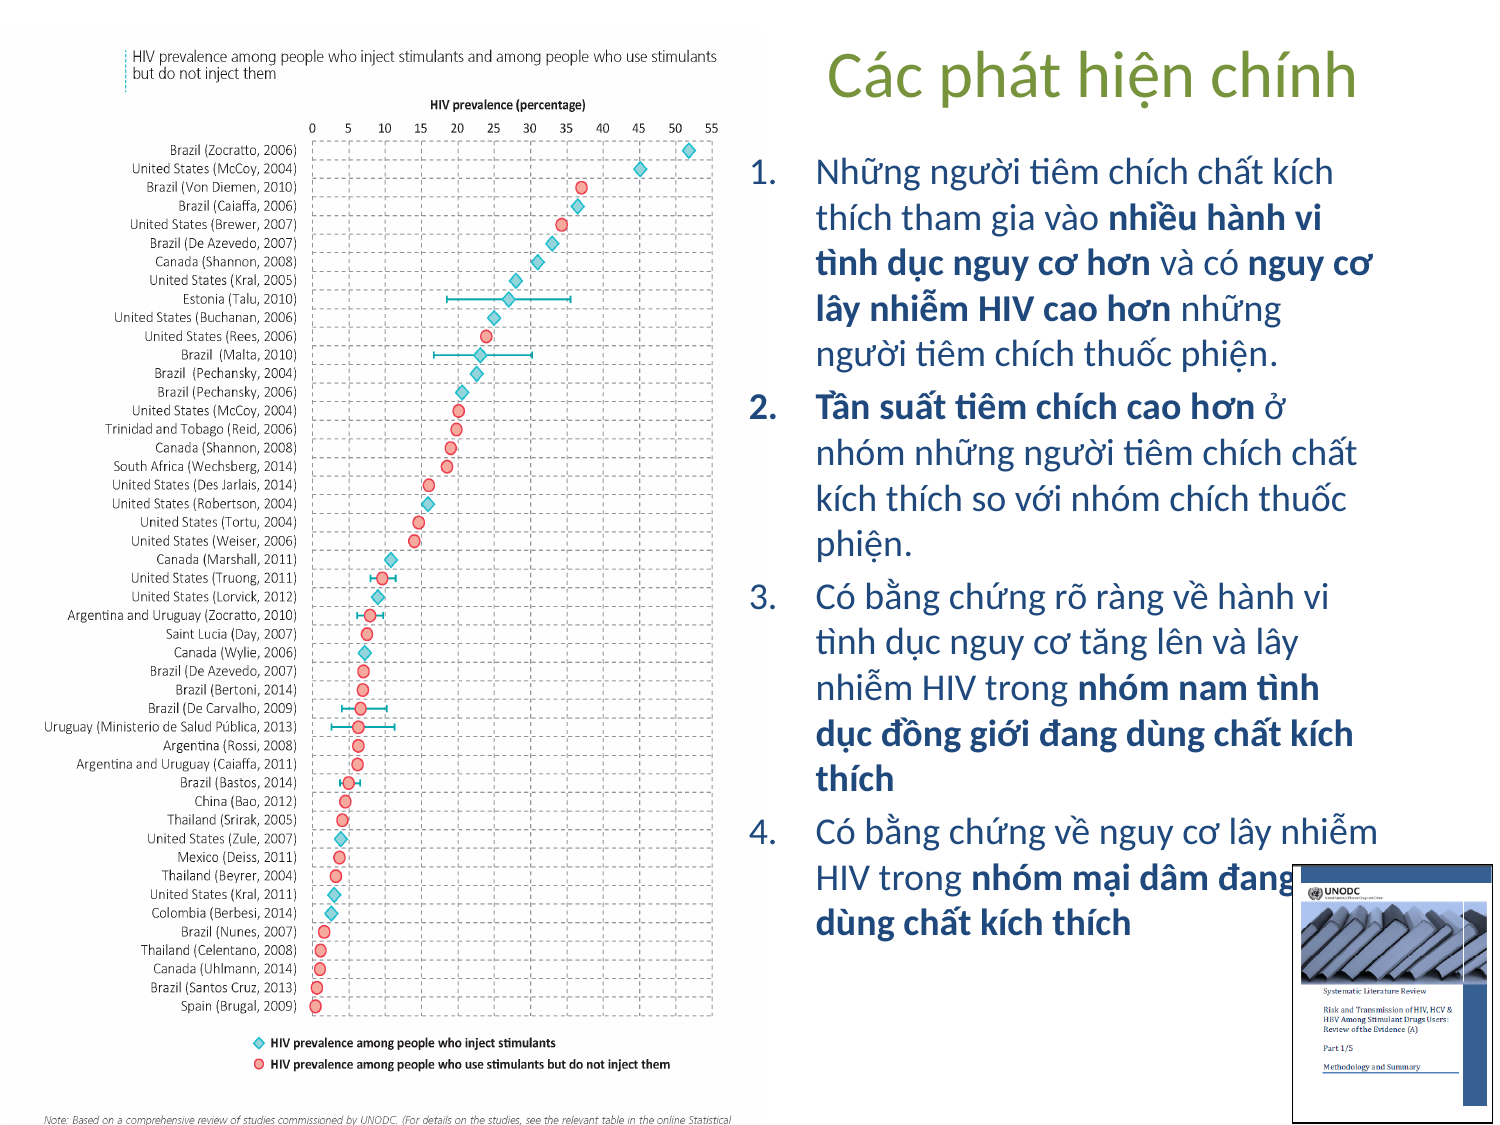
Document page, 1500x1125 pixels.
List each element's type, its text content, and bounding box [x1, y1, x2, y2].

list Các phát hiện chính [761, 13, 1425, 119]
list Những người tiêm chích chất kích thích tham gia vào nhiều hành vi tình dục nguy cơ hơn và có nguy cơ lây nhiễm HIV cao hơn những người tiêm chích thuốc phiện. Tần suất tiêm chích cao hơn ở nhóm những người tiêm chích chất kích thích so với nhóm chích thuốc phiện. Có bằng chứng rõ ràng về hành vi tình dục nguy cơ tăng lên và lây nhiễm HIV trong nhóm nam tình dục đồng giới đang dùng chất kích thích Có bằng chứng về nguy cơ lây nhiễm HIV trong nhóm mại dâm đang dùng chất kích thích [767, 139, 1396, 955]
picture [1293, 865, 1492, 1123]
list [1, 27, 763, 1125]
